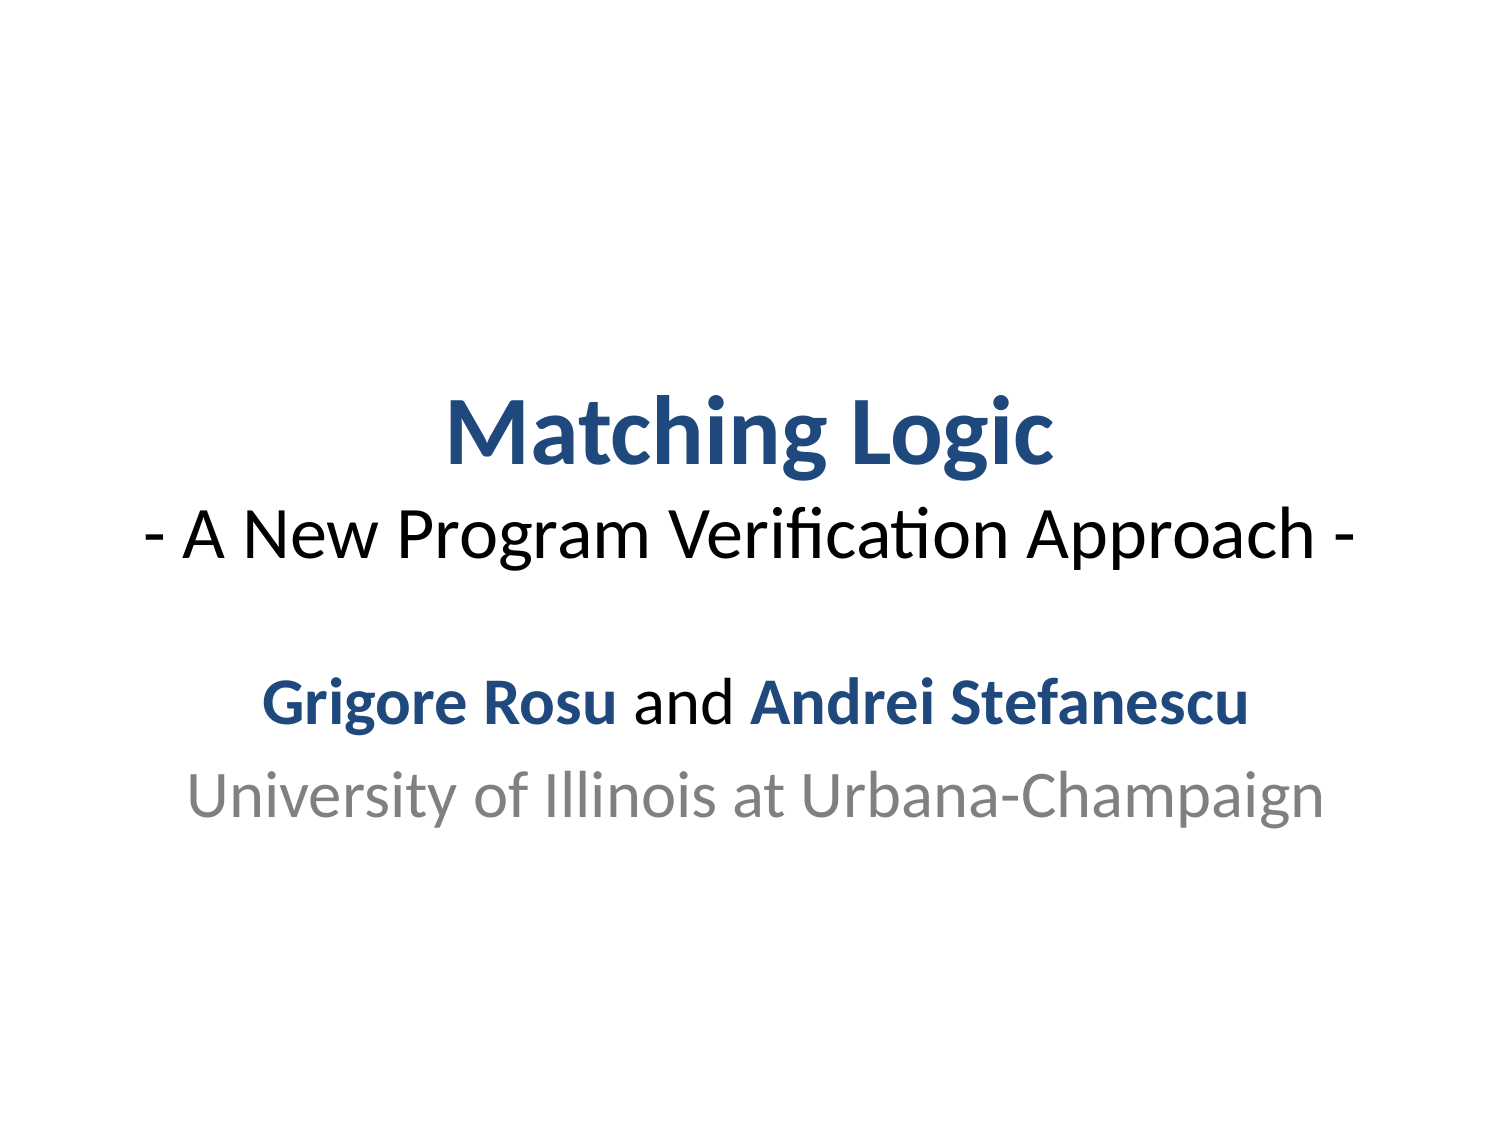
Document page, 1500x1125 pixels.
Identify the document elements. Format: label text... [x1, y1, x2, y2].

title Matching Logic - A New Program Verification Approach - [112, 349, 1388, 591]
subtitle Grigore Rosu and Andrei Stefanescu University of Illinois at Urbana-Champaign [162, 650, 1350, 1075]
